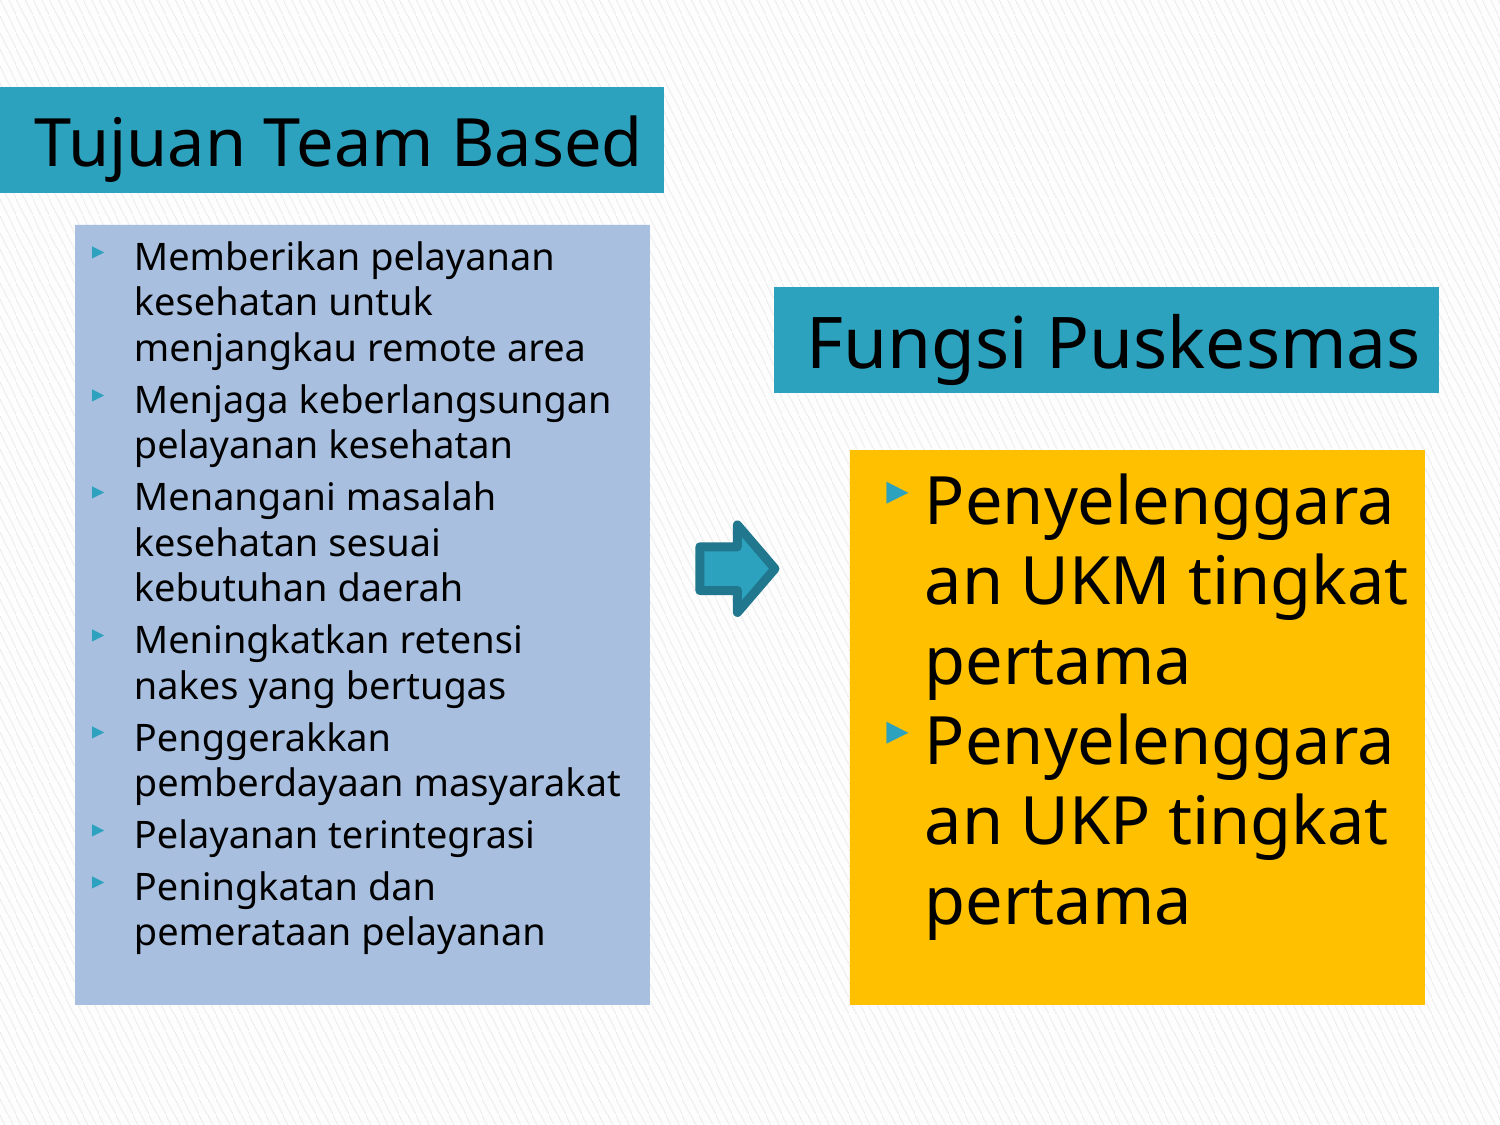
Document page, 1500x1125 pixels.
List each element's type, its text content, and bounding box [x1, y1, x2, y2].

list Penyelenggaraan UKM tingkat pertama Penyelenggaraan UKP tingkat pertama [849, 450, 1425, 1005]
text_box [695, 520, 780, 617]
list Memberikan pelayanan kesehatan untuk menjangkau remote area Menjaga keberlangsungan pelayanan kesehatan Menangani masalah kesehatan sesuai kebutuhan daerah Meningkatkan retensi nakes yang bertugas Penggerakkan pemberdayaan masyarakat Pelayanan terintegrasi Peningkatan dan pemerataan pelayanan [75, 224, 650, 1005]
list Fungsi Puskesmas [774, 287, 1439, 393]
list Tujuan Team Based [0, 87, 664, 193]
